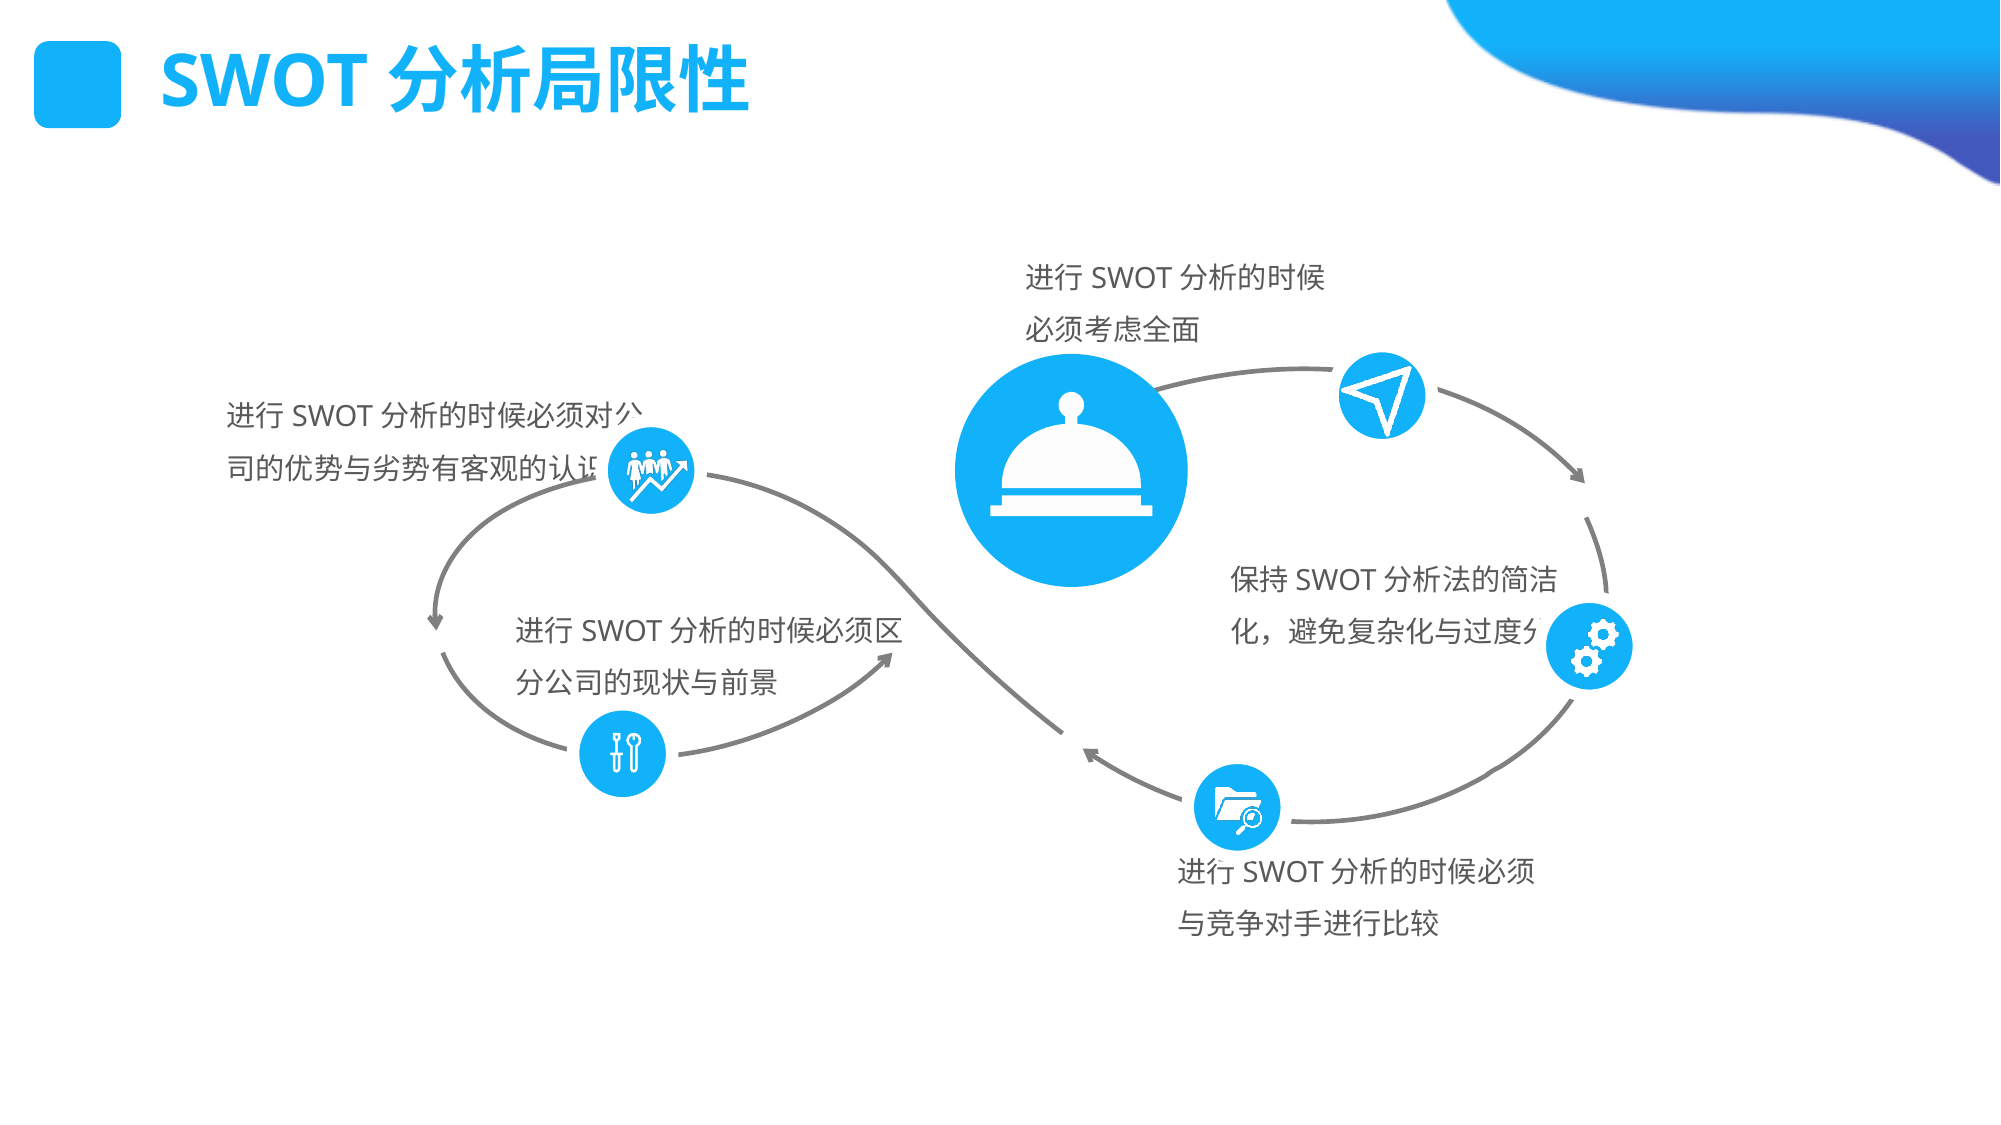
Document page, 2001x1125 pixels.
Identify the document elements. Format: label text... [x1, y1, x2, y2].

text_box SWOT分析局限性 [149, 28, 1047, 128]
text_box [434, 345, 1639, 857]
text_box 进行SWOT分析的时候必须与竞争对手进行比较 [1162, 857, 1566, 948]
picture [1445, 0, 2000, 186]
text_box 进行SWOT分析的时候必须对公司的优势与劣势有客观的认识 [211, 372, 434, 493]
text_box 进行SWOT分析的时候必须考虑全面 [1010, 234, 1365, 345]
